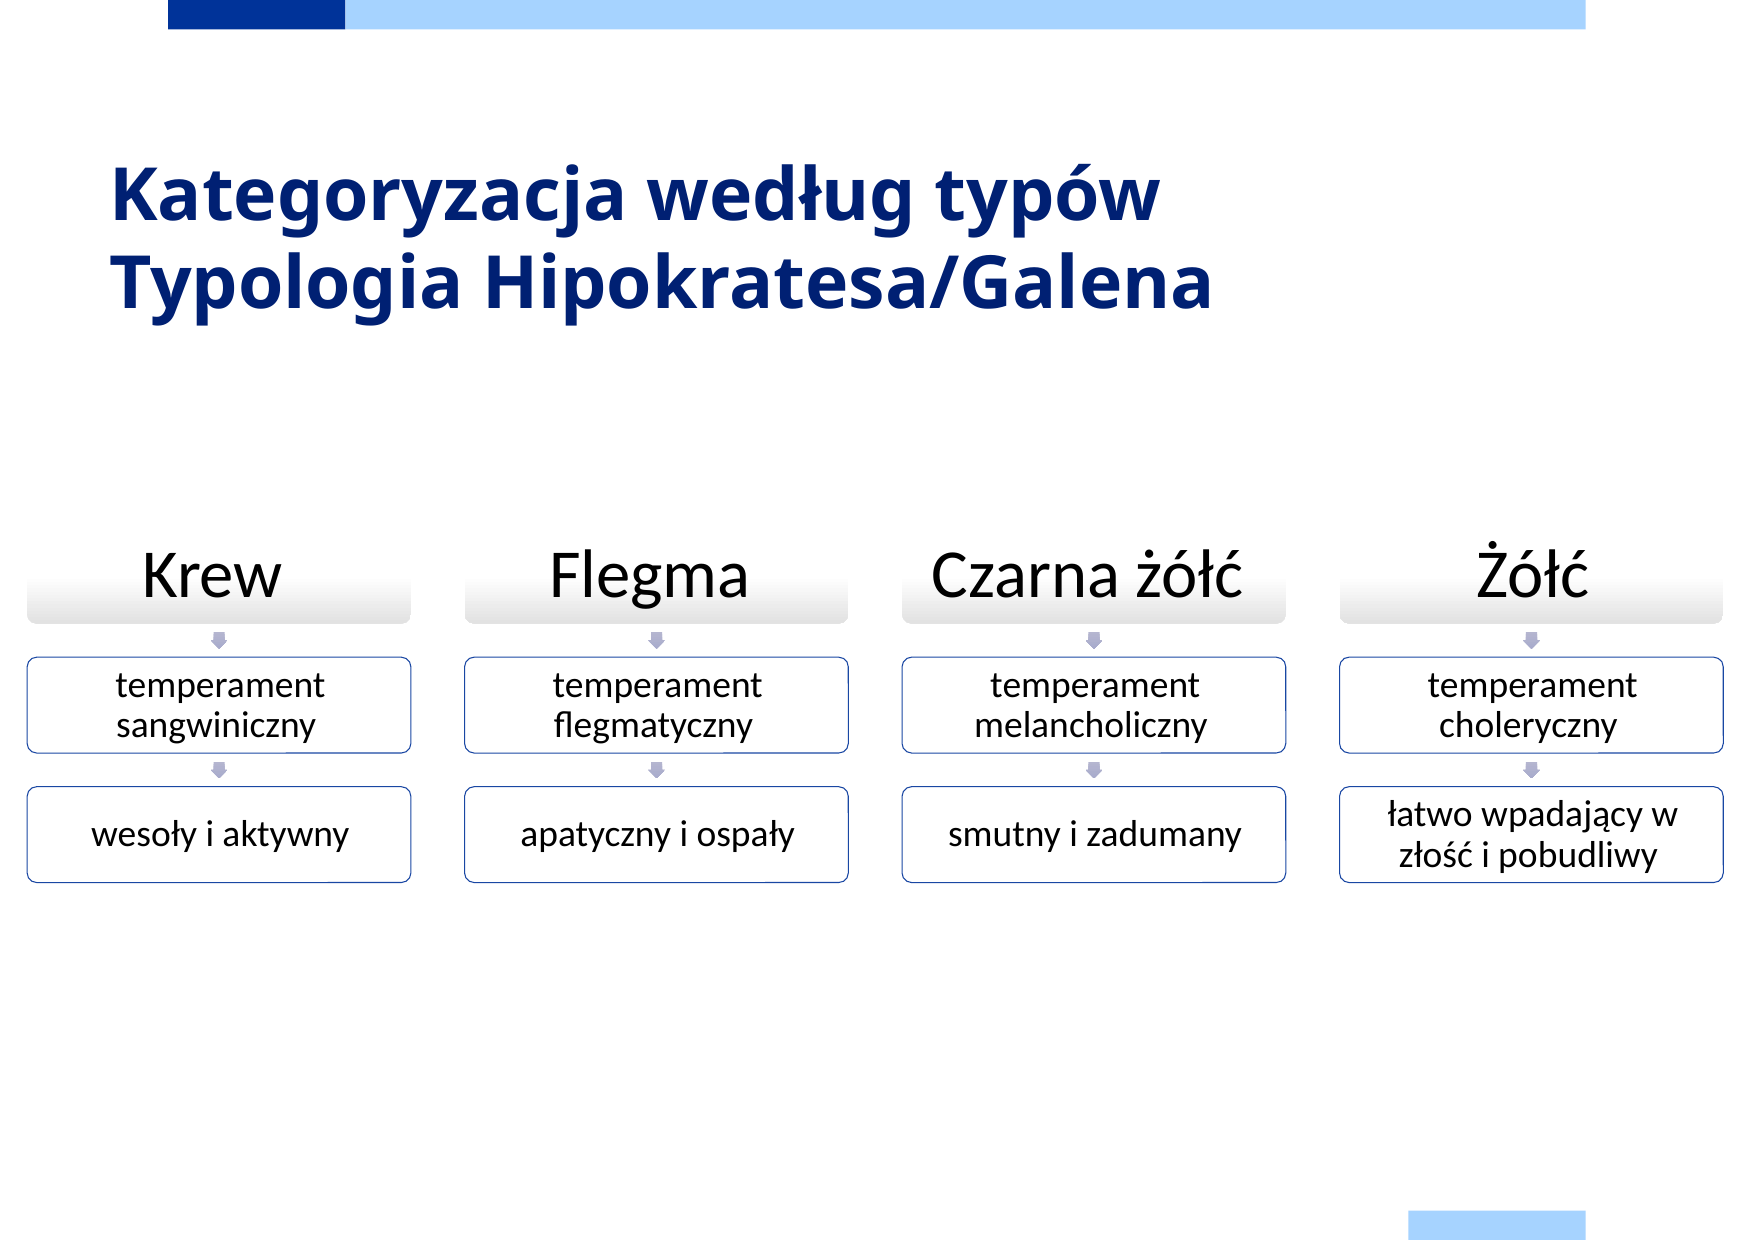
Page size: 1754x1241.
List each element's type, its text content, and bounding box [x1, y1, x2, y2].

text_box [26, 389, 1724, 1021]
title Kategoryzacja według typów Typologia Hipokratesa/Galena [109, 147, 1586, 325]
